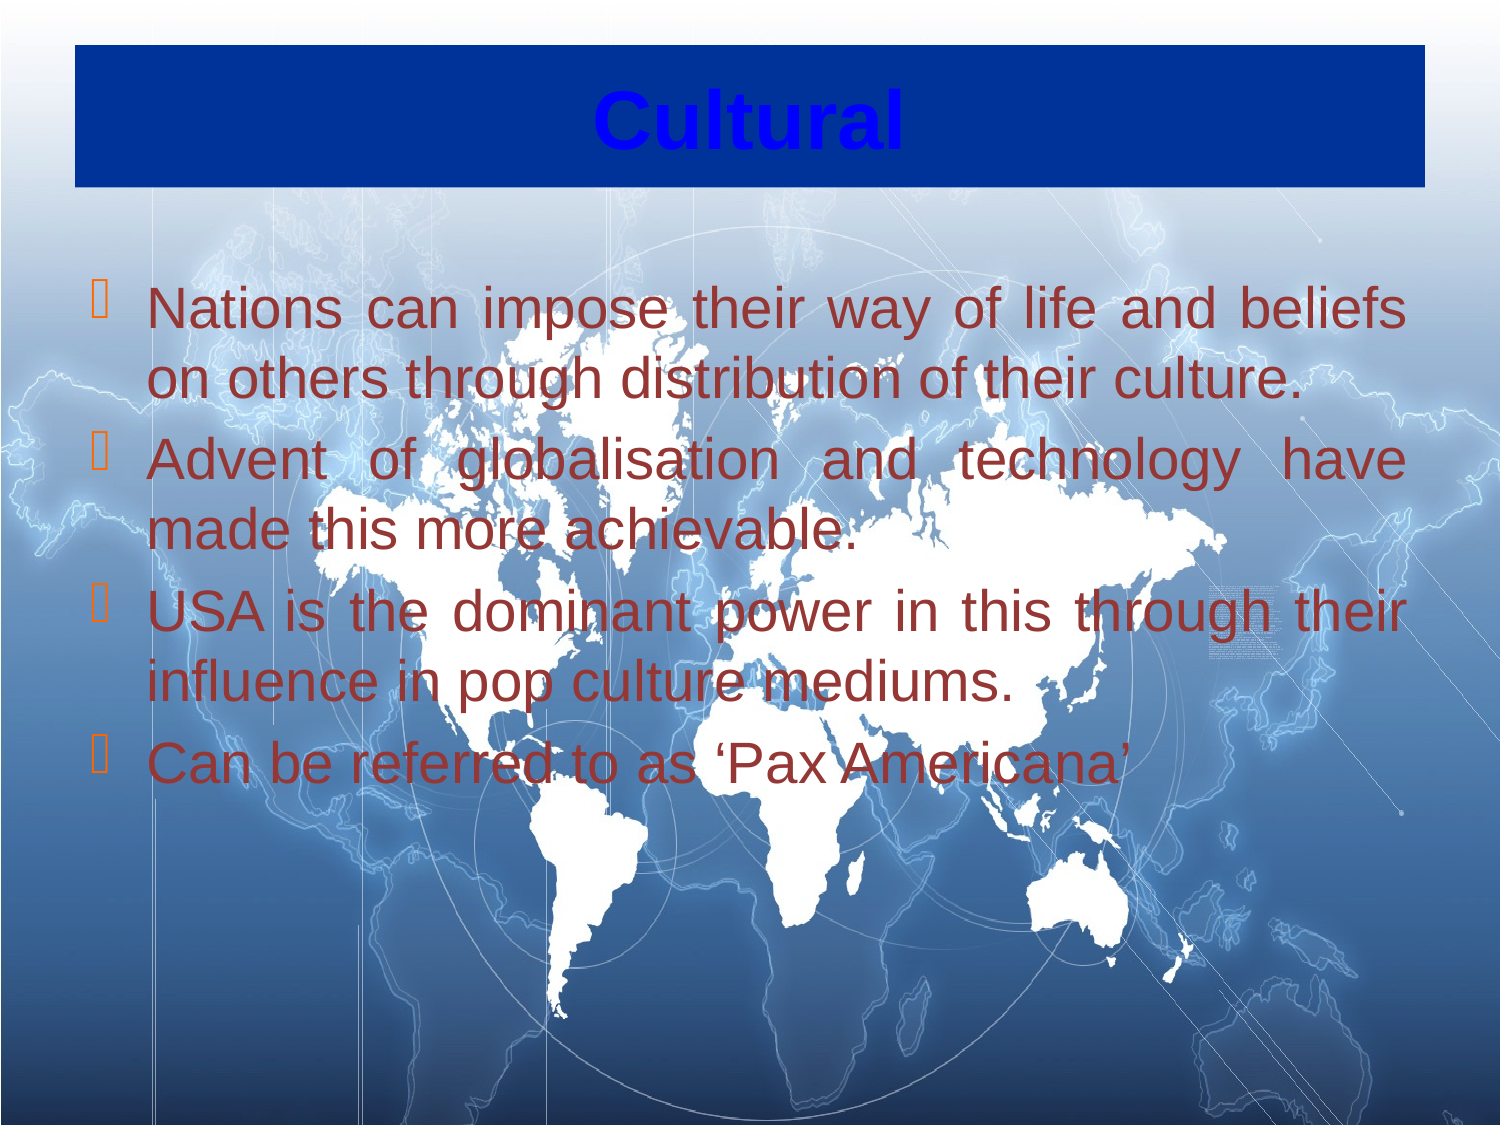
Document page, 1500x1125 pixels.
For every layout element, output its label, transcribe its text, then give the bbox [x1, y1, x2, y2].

picture [0, 0, 1500, 1125]
title Cultural [75, 45, 1425, 188]
list Nations can impose their way of life and beliefs on others through distribution of their culture. Advent of globalisation and technology have made this more achievable. USA is the dominant power in this through their influence in pop culture mediums. Can be referred to as ‘Pax Americana’ [75, 262, 1425, 1005]
